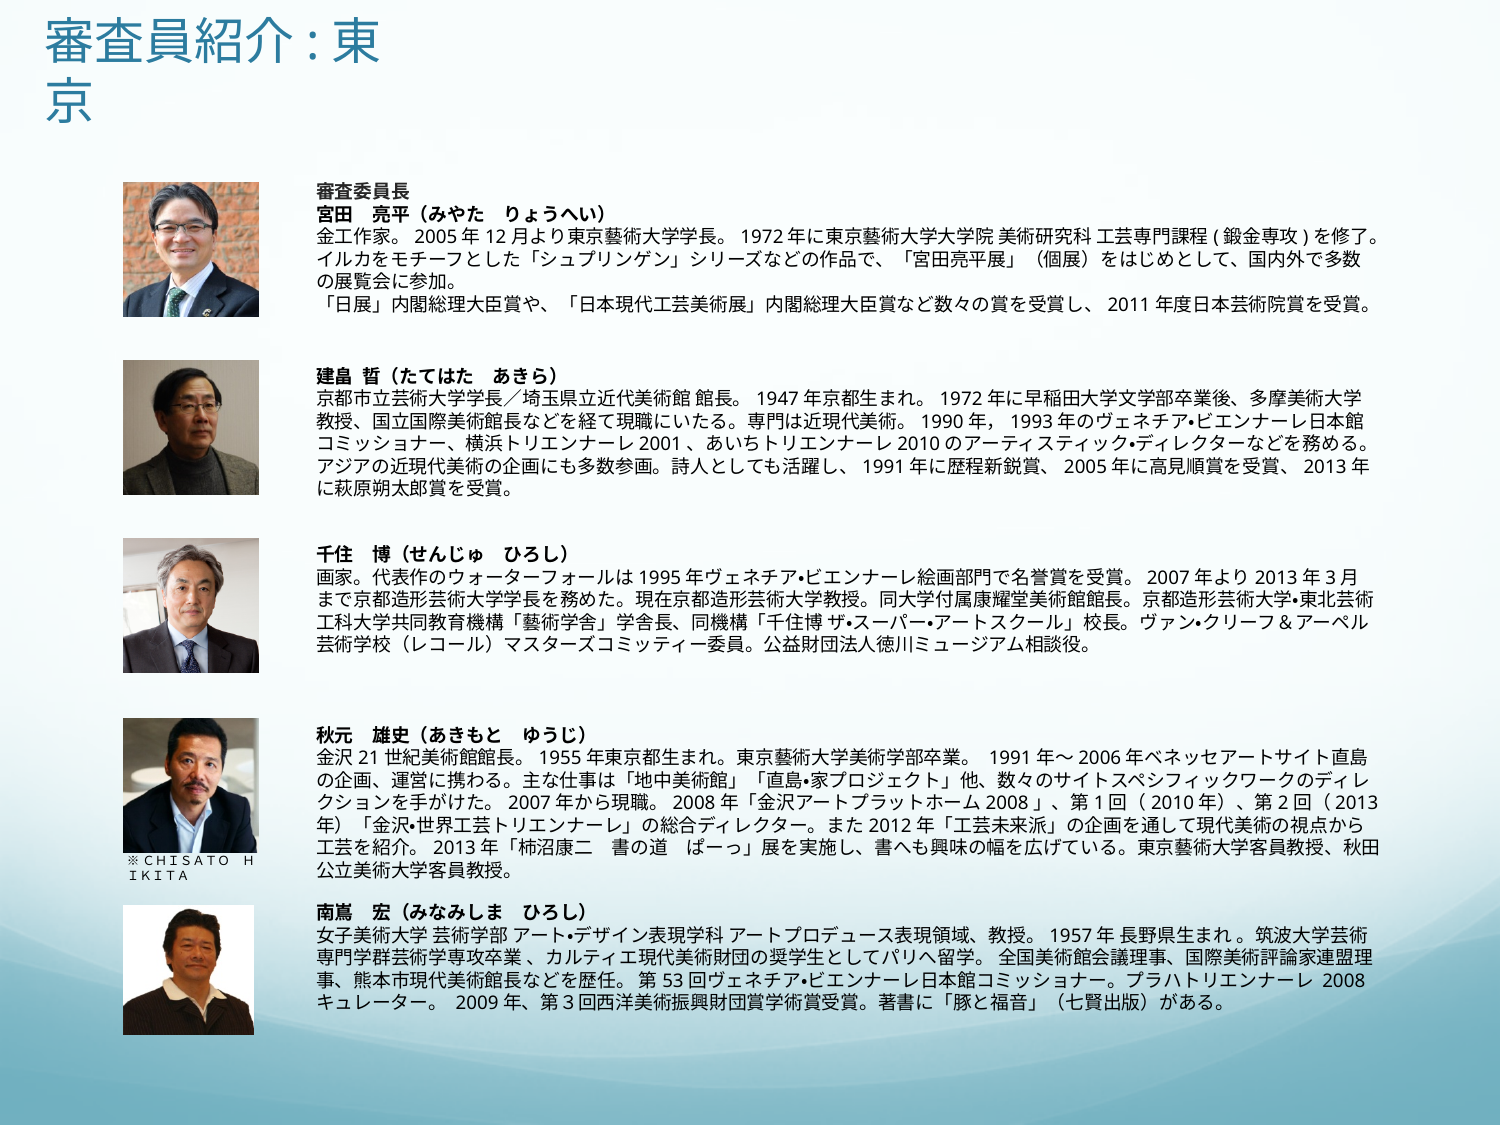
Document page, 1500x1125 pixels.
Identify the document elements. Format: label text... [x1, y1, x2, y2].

picture [123, 904, 255, 1036]
text_box 建畠 晢（たてはた あきら） 京都市立芸術大学学長／埼玉県立近代美術館 館長。1947年京都生まれ。1972年に早稲田大学文学部卒業後、多摩美術大学教授、国立国際美術館長などを経て現職にいたる。専門は近現代美術。1990年，1993年のヴェネチア・ビエンナーレ日本館コミッショナー、横浜トリエンナーレ2001、あいちトリエンナーレ2010のアーティスティック・ディレクターなどを務める。アジアの近現代美術の企画にも多数参画。詩人としても活躍し、1991年に歴程新鋭賞、2005年に高見順賞を受賞、2013年に萩原朔太郎賞を受賞。 [301, 356, 1388, 557]
title 審査員紹介:東京 [29, 0, 443, 138]
picture [123, 537, 259, 674]
picture [123, 717, 259, 854]
text_box 千住 博（せんじゅ ひろし） 画家。代表作のウォーターフォールは1995年ヴェネチア・ビエンナーレ絵画部門で名誉賞を受賞。2007年より2013年3月まで京都造形芸術大学学長を務めた。現在京都造形芸術大学教授。同大学付属康耀堂美術館館長。京都造形芸術大学・東北芸術工科大学共同教育機構「藝術学舎」学舎長、同機構「千住博 ザ・スーパー・アートスクール」校長。ヴァン・クリーフ＆アーペル芸術学校（レコール）マスターズコミッティー委員。公益財団法人徳川ミュージアム相談役。 [301, 535, 1390, 689]
text_box 秋元 雄史（あきもと ゆうじ） 金沢21世紀美術館館長。1955年東京都生まれ。東京藝術大学美術学部卒業。 1991年～2006年ベネッセアートサイト直島の企画、運営に携わる。主な仕事は「地中美術館」「直島・家プロジェクト」他、数々のサイトスペシフィックワークのディレクションを手がけた。2007年から現職。2008年「金沢アートプラットホーム2008」、第1回（2010年）、第2回（2013年）「金沢・世界工芸トリエンナーレ」の総合ディレクター。また2012年「工芸未来派」の企画を通して現代美術の視点から工芸を紹介。2013年「柿沼康二 書の道 ぱーっ」展を実施し、書へも興味の幅を広げている。東京藝術大学客員教授、秋田公立美術大学客員教授。 [301, 715, 1399, 893]
text_box 南嶌 宏（みなみしま ひろし） 女子美術大学 芸術学部 アート・デザイン表現学科 アートプロデュース表現領域、教授。1957年 長野県生まれ 。筑波大学芸術専門学群芸術学専攻卒業 、カルティエ現代美術財団の奨学生としてパリへ留学。 全国美術館会議理事、国際美術評論家連盟理事、熊本市現代美術館長などを歴任。 第53回ヴェネチア・ビエンナーレ日本館コミッショナー。プラハトリエンナーレ 2008キュレーター。 2009年、第３回西洋美術振興財団賞学術賞受賞。著書に「豚と福音」（七賢出版）がある。 [301, 893, 1400, 1046]
picture [123, 360, 259, 496]
text_box 審査委員長 宮田 亮平（みやた りょうへい） 金工作家。2005年12月より東京藝術大学学長。1972年に東京藝術大学大学院 美術研究科 工芸専門課程(鍛金専攻)を修了。イルカをモチーフとした「シュプリンゲン」シリーズなどの作品で、「宮田亮平展」（個展）をはじめとして、国内外で多数の展覧会に参加。 「日展」内閣総理大臣賞や、「日本現代工芸美術展」内閣総理大臣賞など数々の賞を受賞し、2011年度日本芸術院賞を受賞。 [301, 172, 1390, 371]
picture [123, 181, 259, 318]
text_box ※ＣＨＩＳＡＴＯ ＨＩＫＩＴＡ [112, 845, 278, 921]
